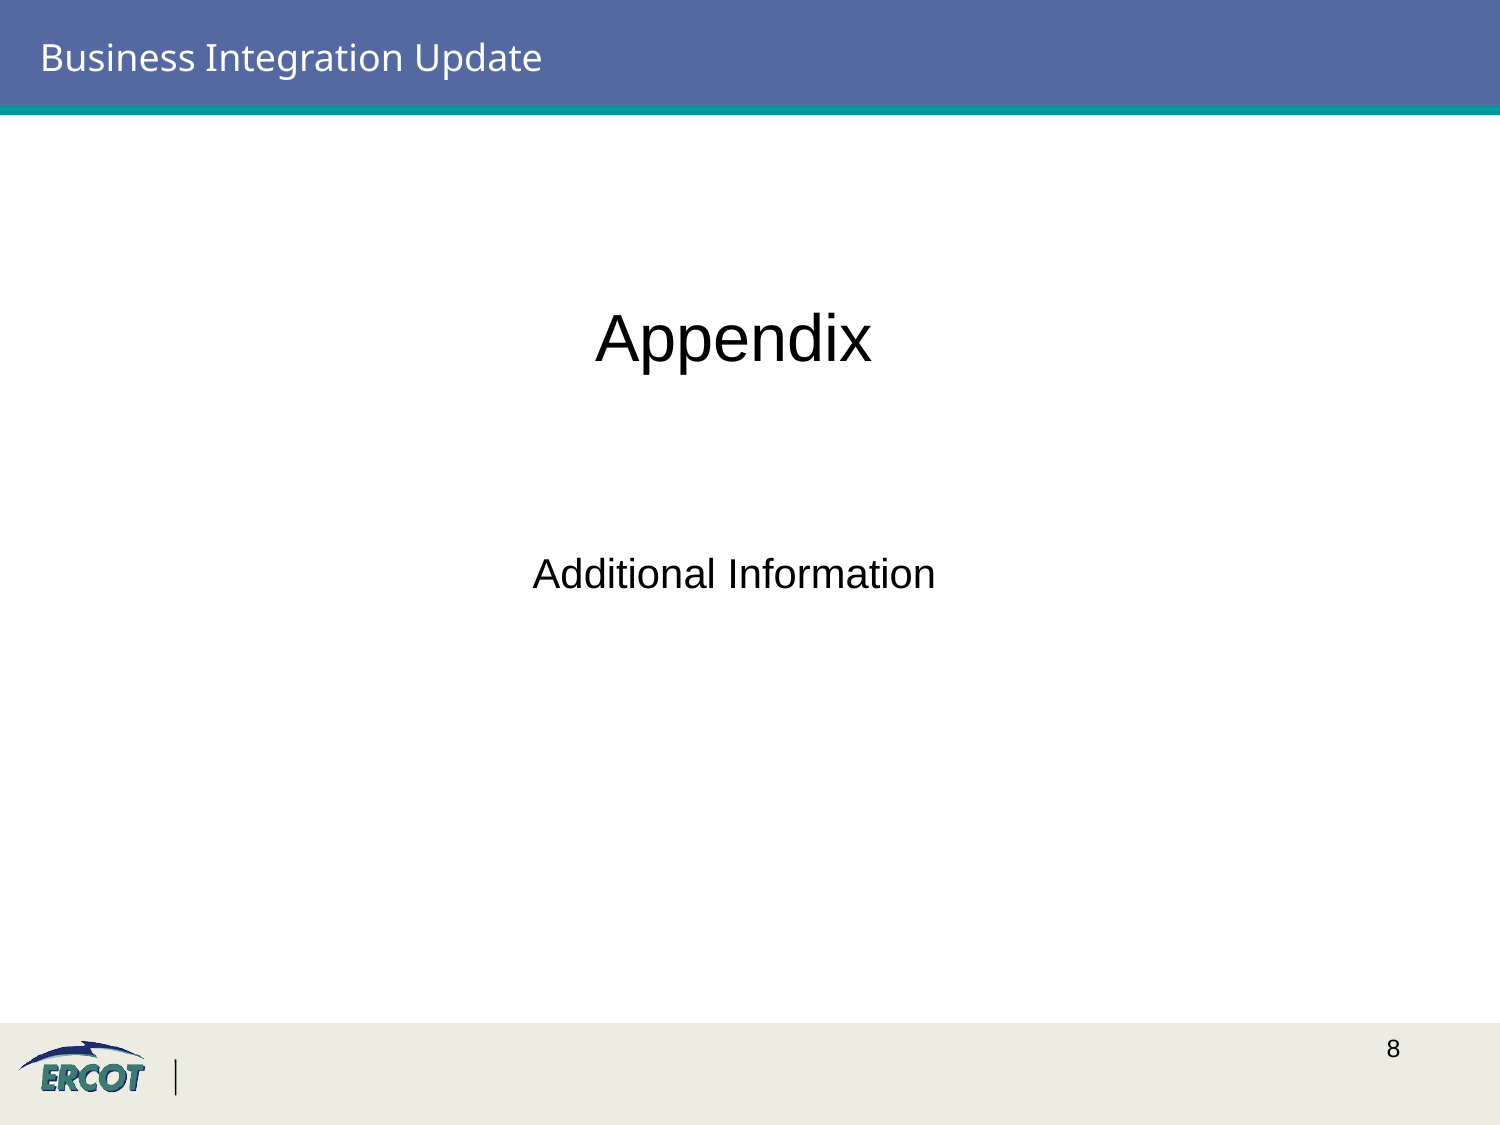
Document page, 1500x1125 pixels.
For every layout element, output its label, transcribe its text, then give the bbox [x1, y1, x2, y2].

list Appendix Additional Information [149, 287, 1263, 713]
picture [10, 1031, 151, 1111]
title Business Integration Update [24, 0, 1013, 113]
